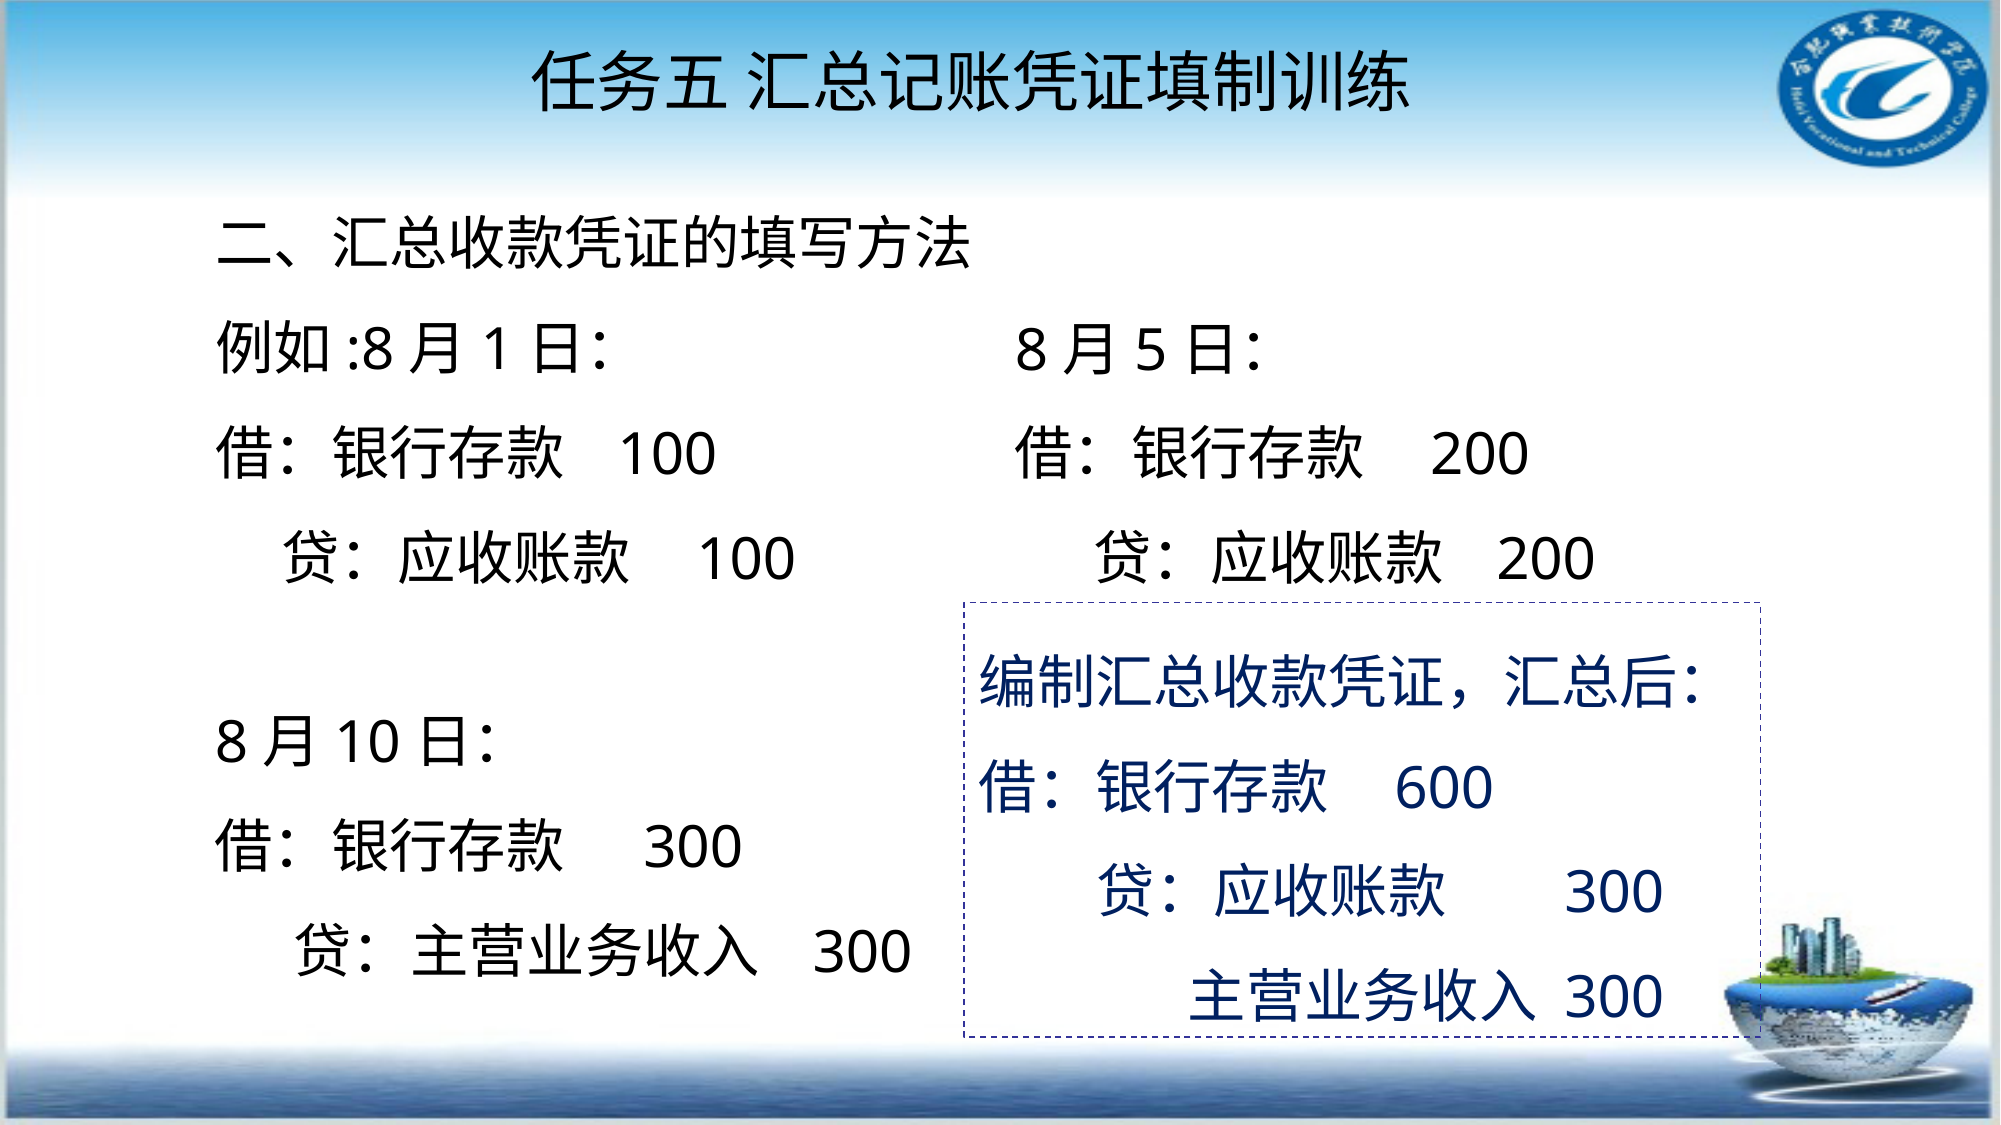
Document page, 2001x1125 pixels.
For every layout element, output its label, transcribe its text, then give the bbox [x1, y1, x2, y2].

text_box 8月10日： 借：银行存款 300 贷：主营业务收入 300 [200, 661, 964, 992]
list 二、汇总收款凭证的填写方法 例如:8月1日： 借：银行存款 100 贷：应收账款 100 [199, 163, 1017, 619]
text_box 编制汇总收款凭证，汇总后： 借：银行存款 600 贷：应收账款 300 主营业务收入 300 [964, 602, 1761, 1037]
text_box 8月5日： 借：银行存款 200 贷：应收账款 200 [999, 269, 2000, 599]
picture [0, 0, 2001, 1125]
title 任务五 汇总记账凭证填制训练 [296, 59, 1647, 180]
